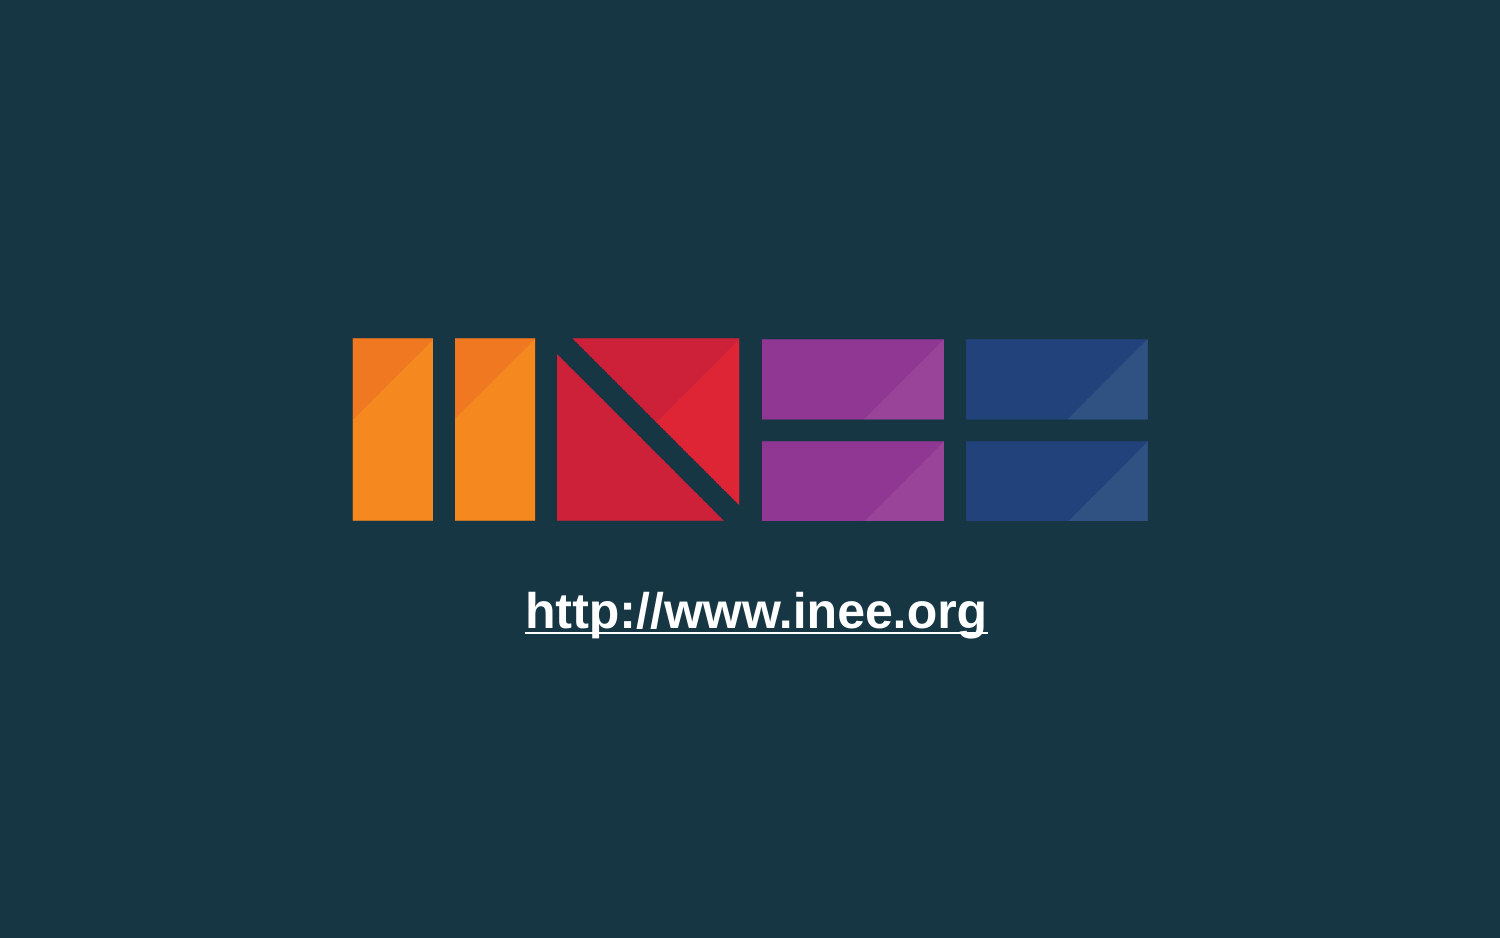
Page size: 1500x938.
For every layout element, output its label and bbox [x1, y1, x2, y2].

picture [352, 338, 1148, 521]
